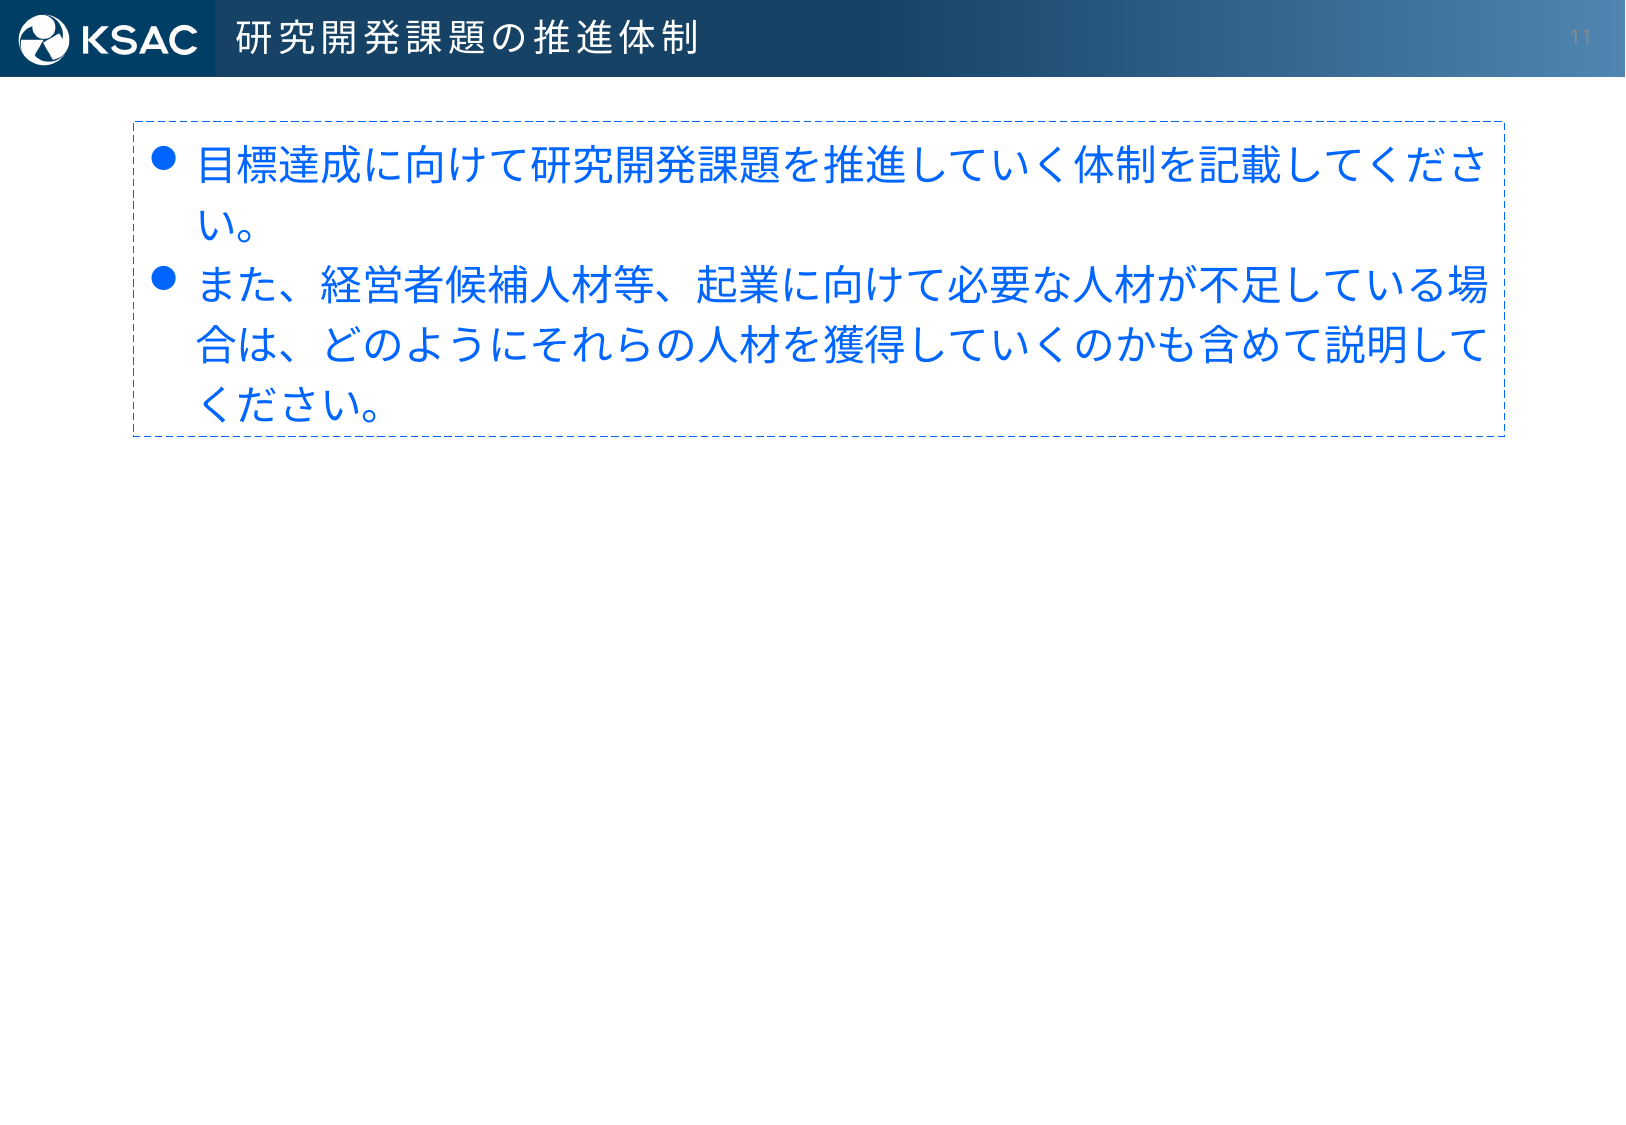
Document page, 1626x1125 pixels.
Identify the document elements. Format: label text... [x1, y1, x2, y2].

slide_number 10 [1428, 8, 1608, 69]
text_box 目標達成に向けて研究開発課題を推進していく体制を記載してください。 また、経営者候補人材等、起業に向けて必要な人材が不足している場合は、どのようにそれらの人材を獲得していくのかも含めて説明してください。 [133, 121, 1505, 437]
picture [0, 0, 216, 76]
text_box 研究開発課題の推進体制 [220, 6, 714, 66]
